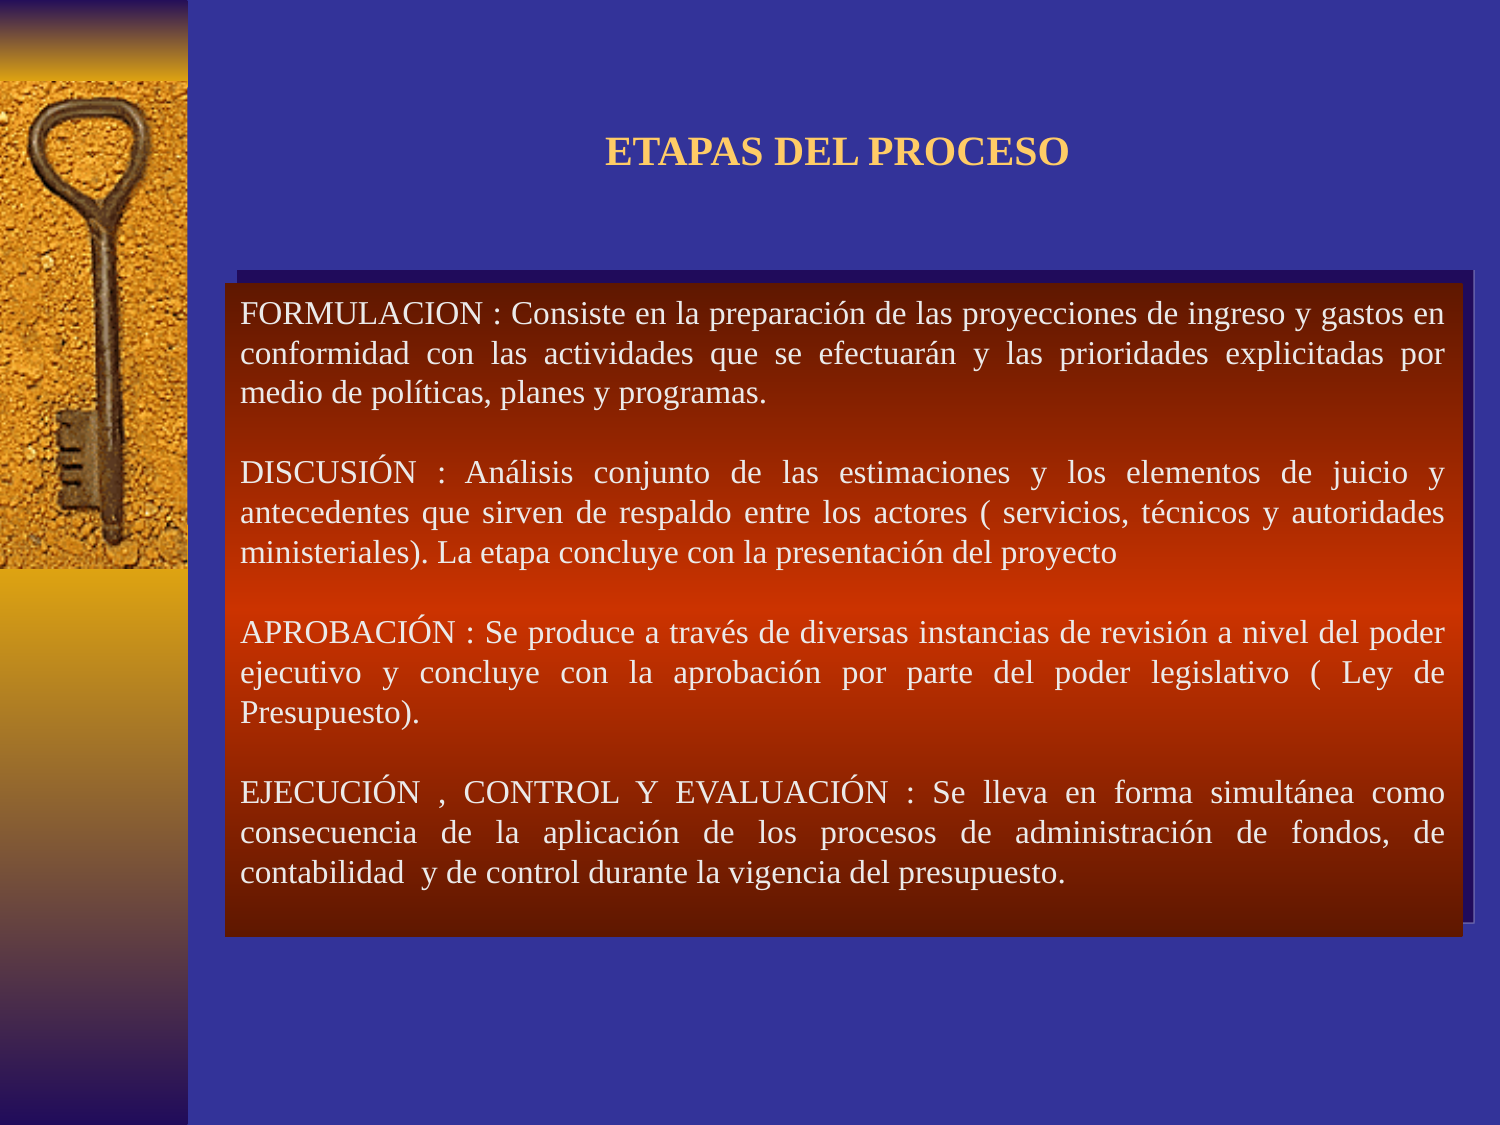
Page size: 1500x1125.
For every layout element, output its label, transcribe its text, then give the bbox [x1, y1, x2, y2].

list FORMULACION : Consiste en la preparación de las proyecciones de ingreso y gastos en conformidad con las actividades que se efectuarán y las prioridades explicitadas por medio de políticas, planes y programas. DISCUSIÓN : Análisis conjunto de las estimaciones y los elementos de juicio y antecedentes que sirven de respaldo entre los actores ( servicios, técnicos y autoridades ministeriales). La etapa concluye con la presentación del proyecto APROBACIÓN : Se produce a través de diversas instancias de revisión a nivel del poder ejecutivo y concluye con la aprobación por parte del poder legislativo ( Ley de Presupuesto). EJECUCIÓN , CONTROL Y EVALUACIÓN : Se lleva en forma simultánea como consecuencia de la aplicación de los procesos de administración de fondos, de contabilidad y de control durante la vigencia del presupuesto. [224, 282, 1463, 937]
picture [0, 81, 188, 569]
title ETAPAS DEL PROCESO [199, 49, 1476, 249]
